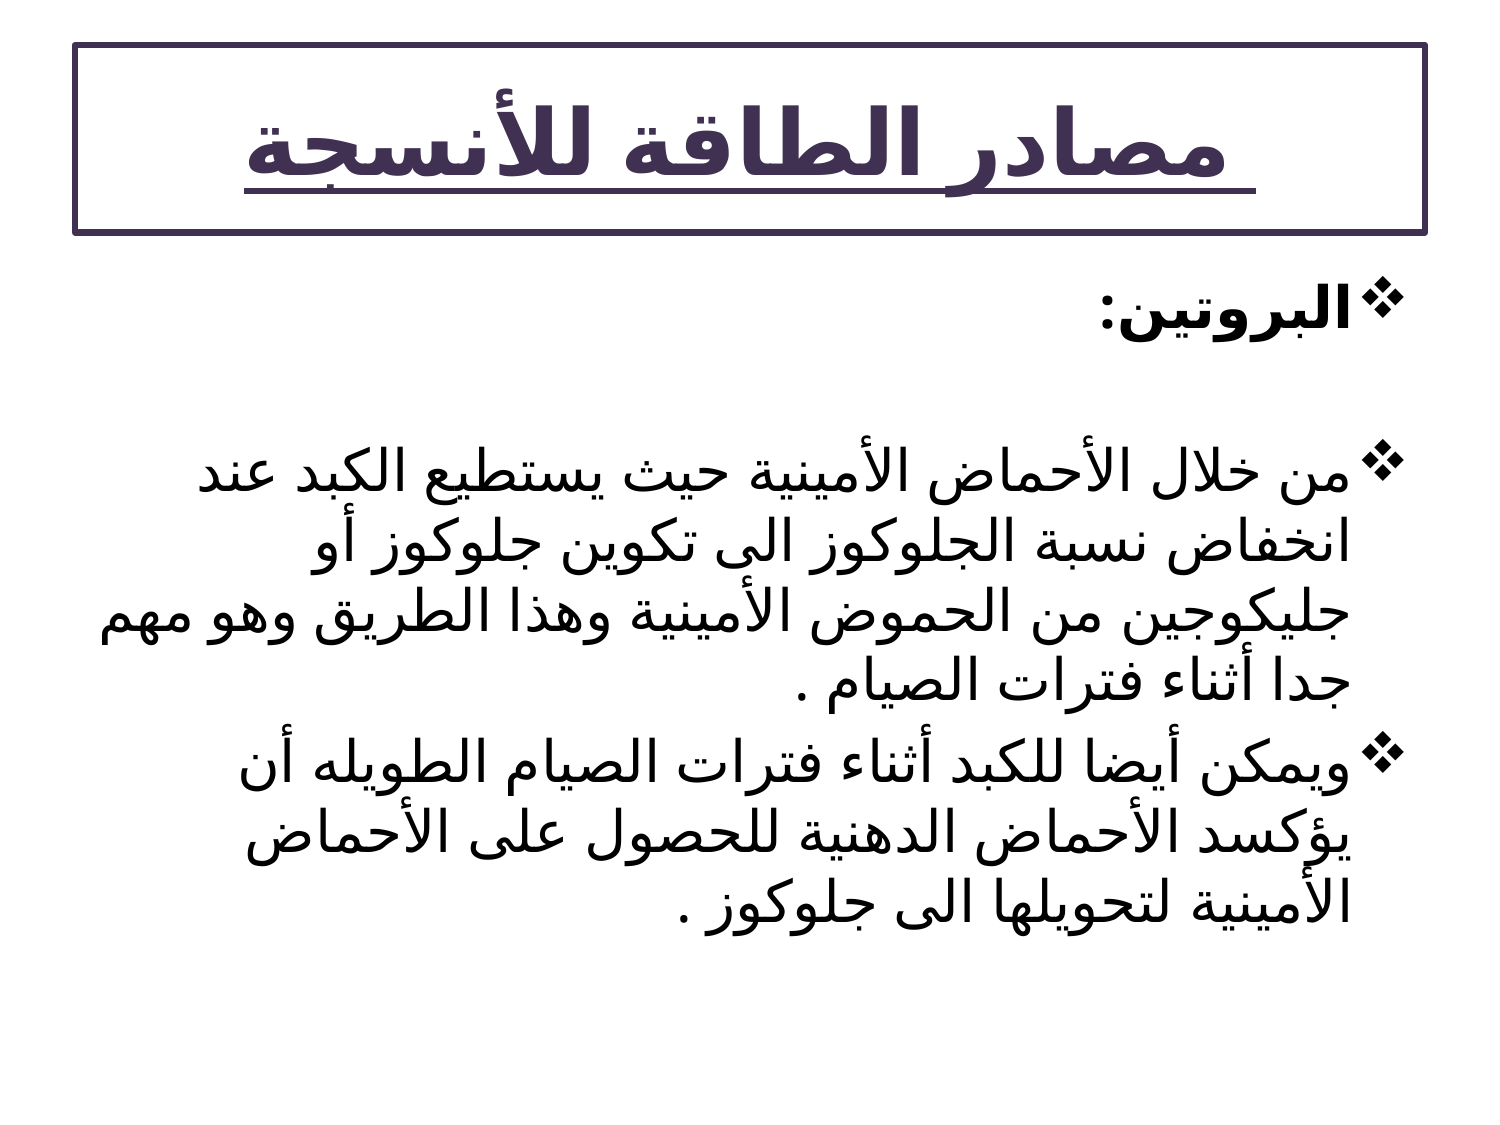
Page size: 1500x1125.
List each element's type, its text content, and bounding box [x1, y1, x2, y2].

list البروتين: من خلال الأحماض الأمينية حيث يستطيع الكبد عند انخفاض نسبة الجلوكوز الى تكوين جلوكوز أو جليكوجين من الحموض الأمينية وهذا الطريق وهو مهم جدا أثناء فترات الصيام . ويمكن أيضا للكبد أثناء فترات الصيام الطويله أن يؤكسد الأحماض الدهنية للحصول على الأحماض الأمينية لتحويلها الى جلوكوز . [75, 262, 1425, 1005]
title مصادر الطاقة للأنسجة [75, 45, 1425, 233]
